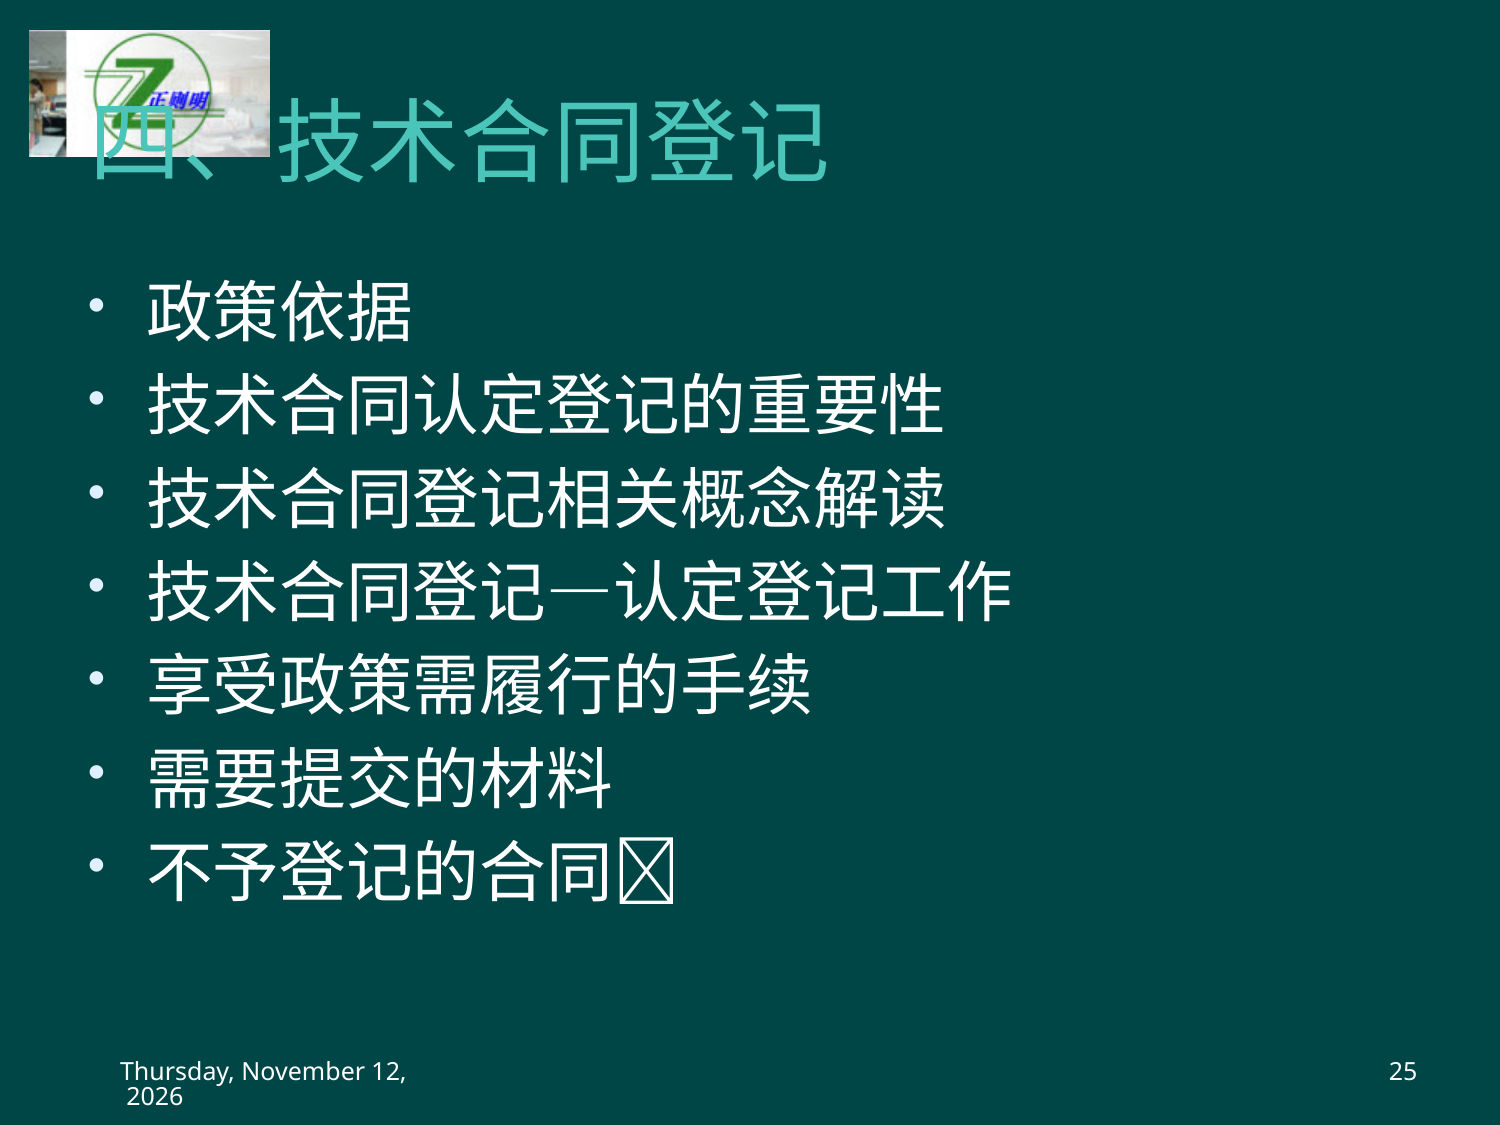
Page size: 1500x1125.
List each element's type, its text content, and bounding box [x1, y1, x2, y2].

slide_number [75, 1042, 425, 1103]
slide_number 25 [1074, 1042, 1425, 1103]
title 四、技术合同登记 [75, 45, 1351, 233]
picture [29, 30, 270, 157]
list 政策依据 技术合同认定登记的重要性 技术合同登记相关概念解读 技术合同登记—认定登记工作 享受政策需履行的手续 需要提交的材料 不予登记的合同 [75, 262, 1425, 1005]
